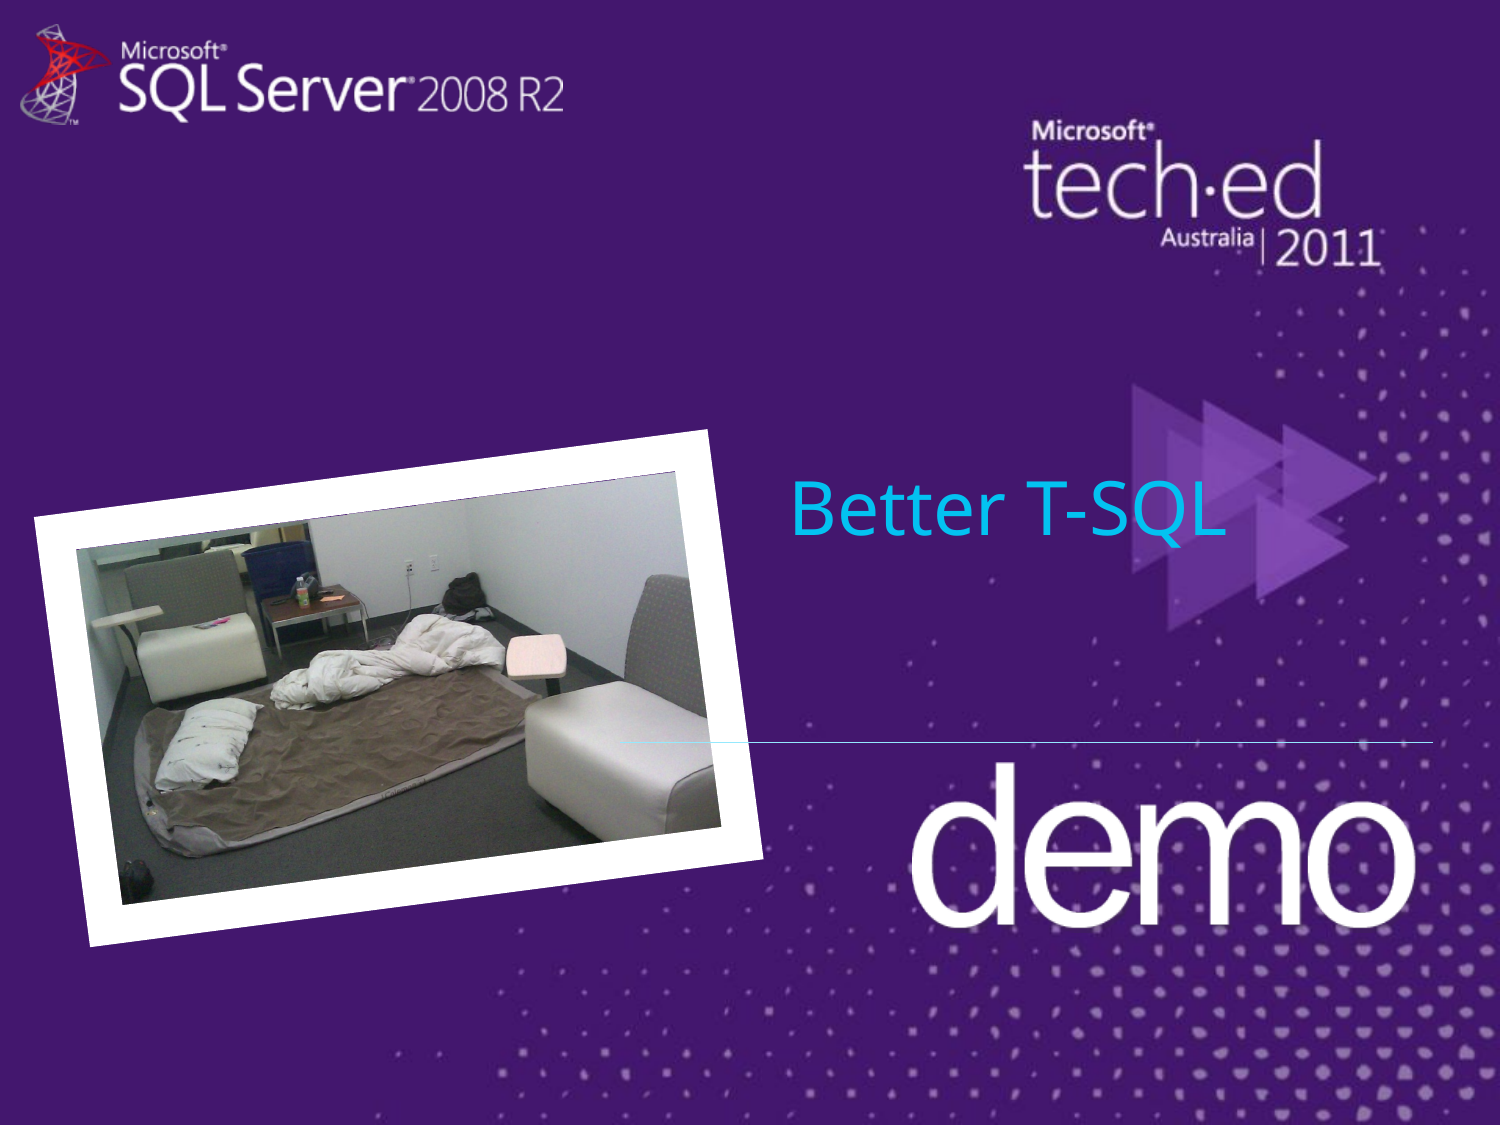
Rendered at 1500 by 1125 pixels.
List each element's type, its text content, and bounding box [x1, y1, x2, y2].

picture [0, 0, 1500, 1125]
title Better T-SQL [773, 385, 1388, 627]
